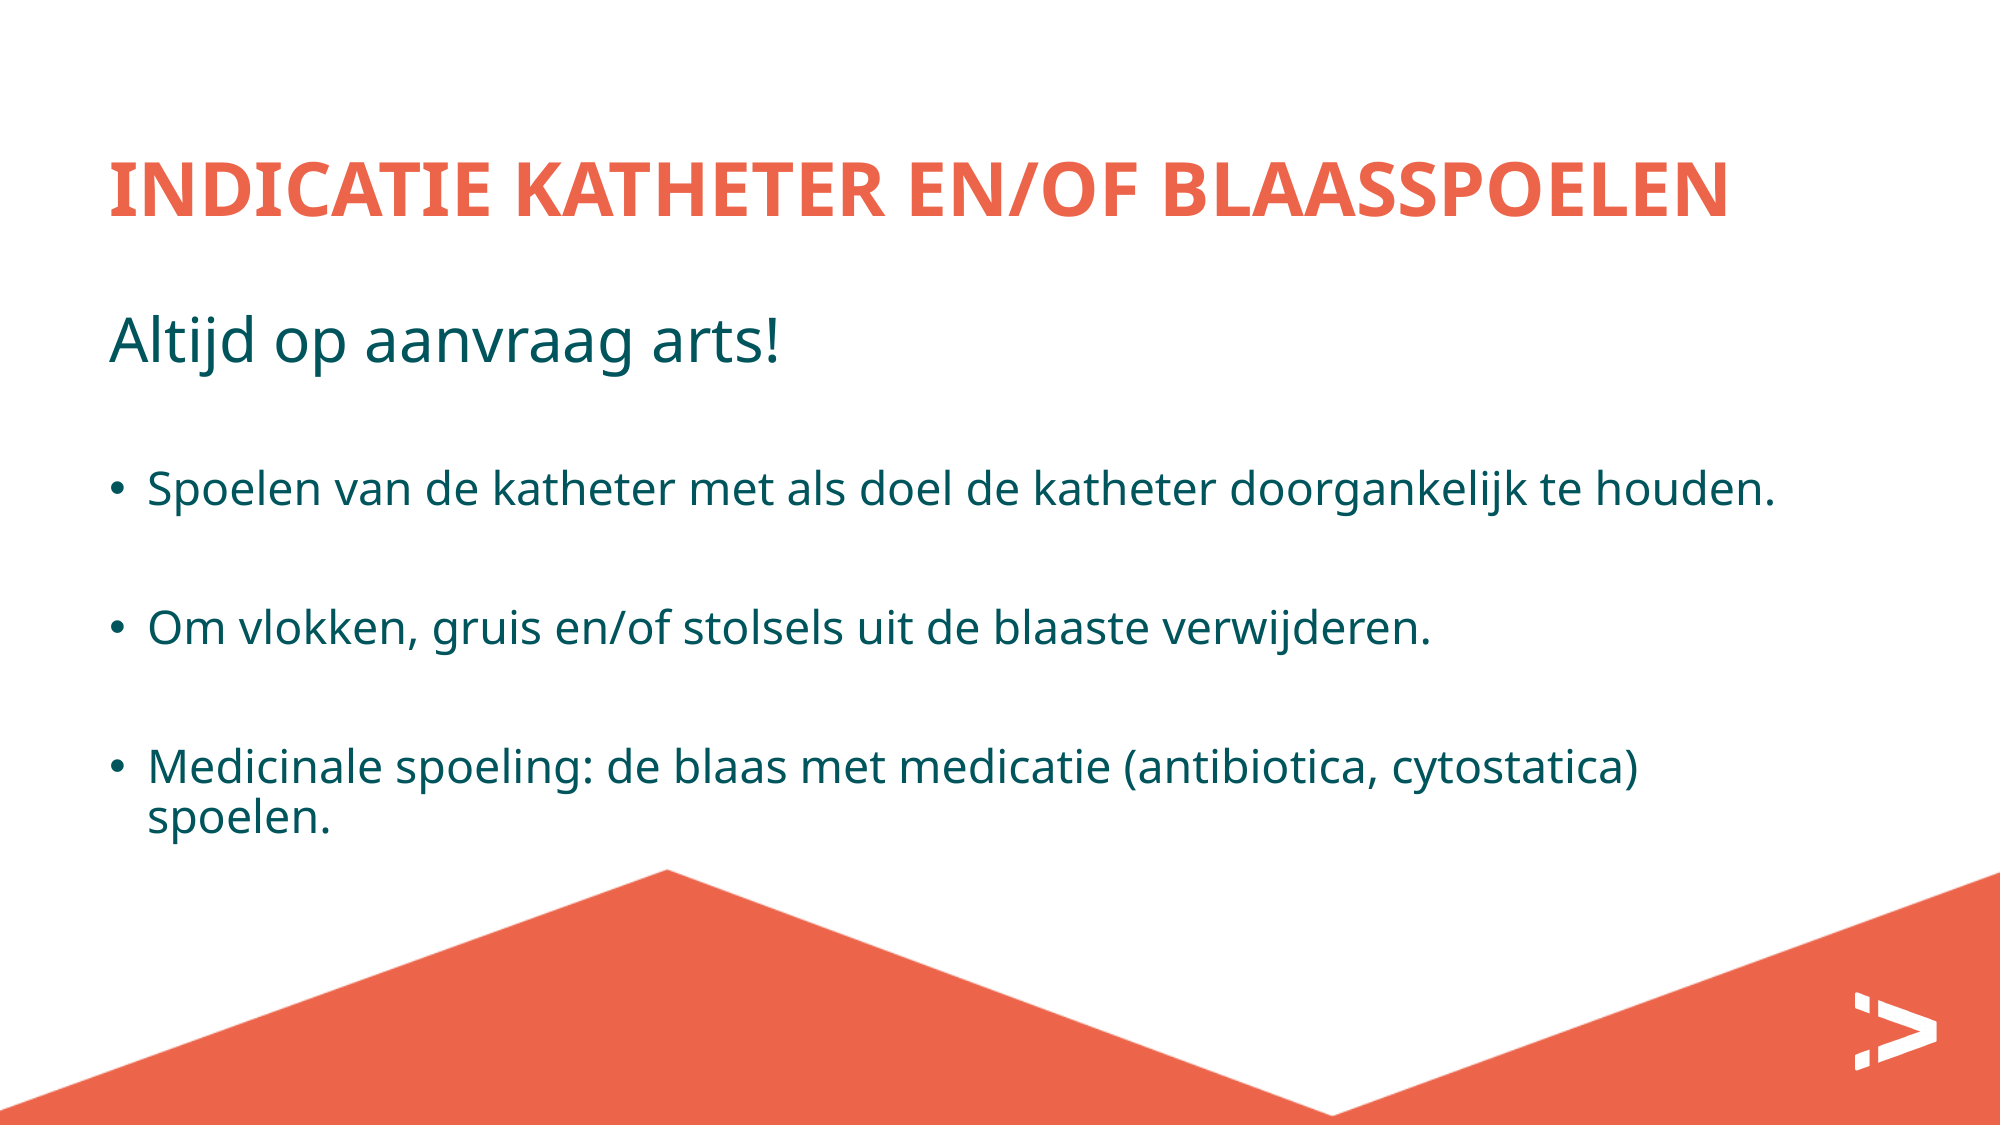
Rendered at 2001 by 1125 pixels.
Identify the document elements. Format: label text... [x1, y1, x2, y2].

list Altijd op aanvraag arts! Spoelen van de katheter met als doel de katheter doorgankelijk te houden. Om vlokken, gruis en/of stolsels uit de blaaste verwijderen. Medicinale spoeling: de blaas met medicatie (antibiotica, cytostatica) spoelen. [94, 301, 1820, 859]
picture [0, 0, 2000, 1125]
title Indicatie katheter en/of blaasspoelen [94, 84, 1820, 301]
